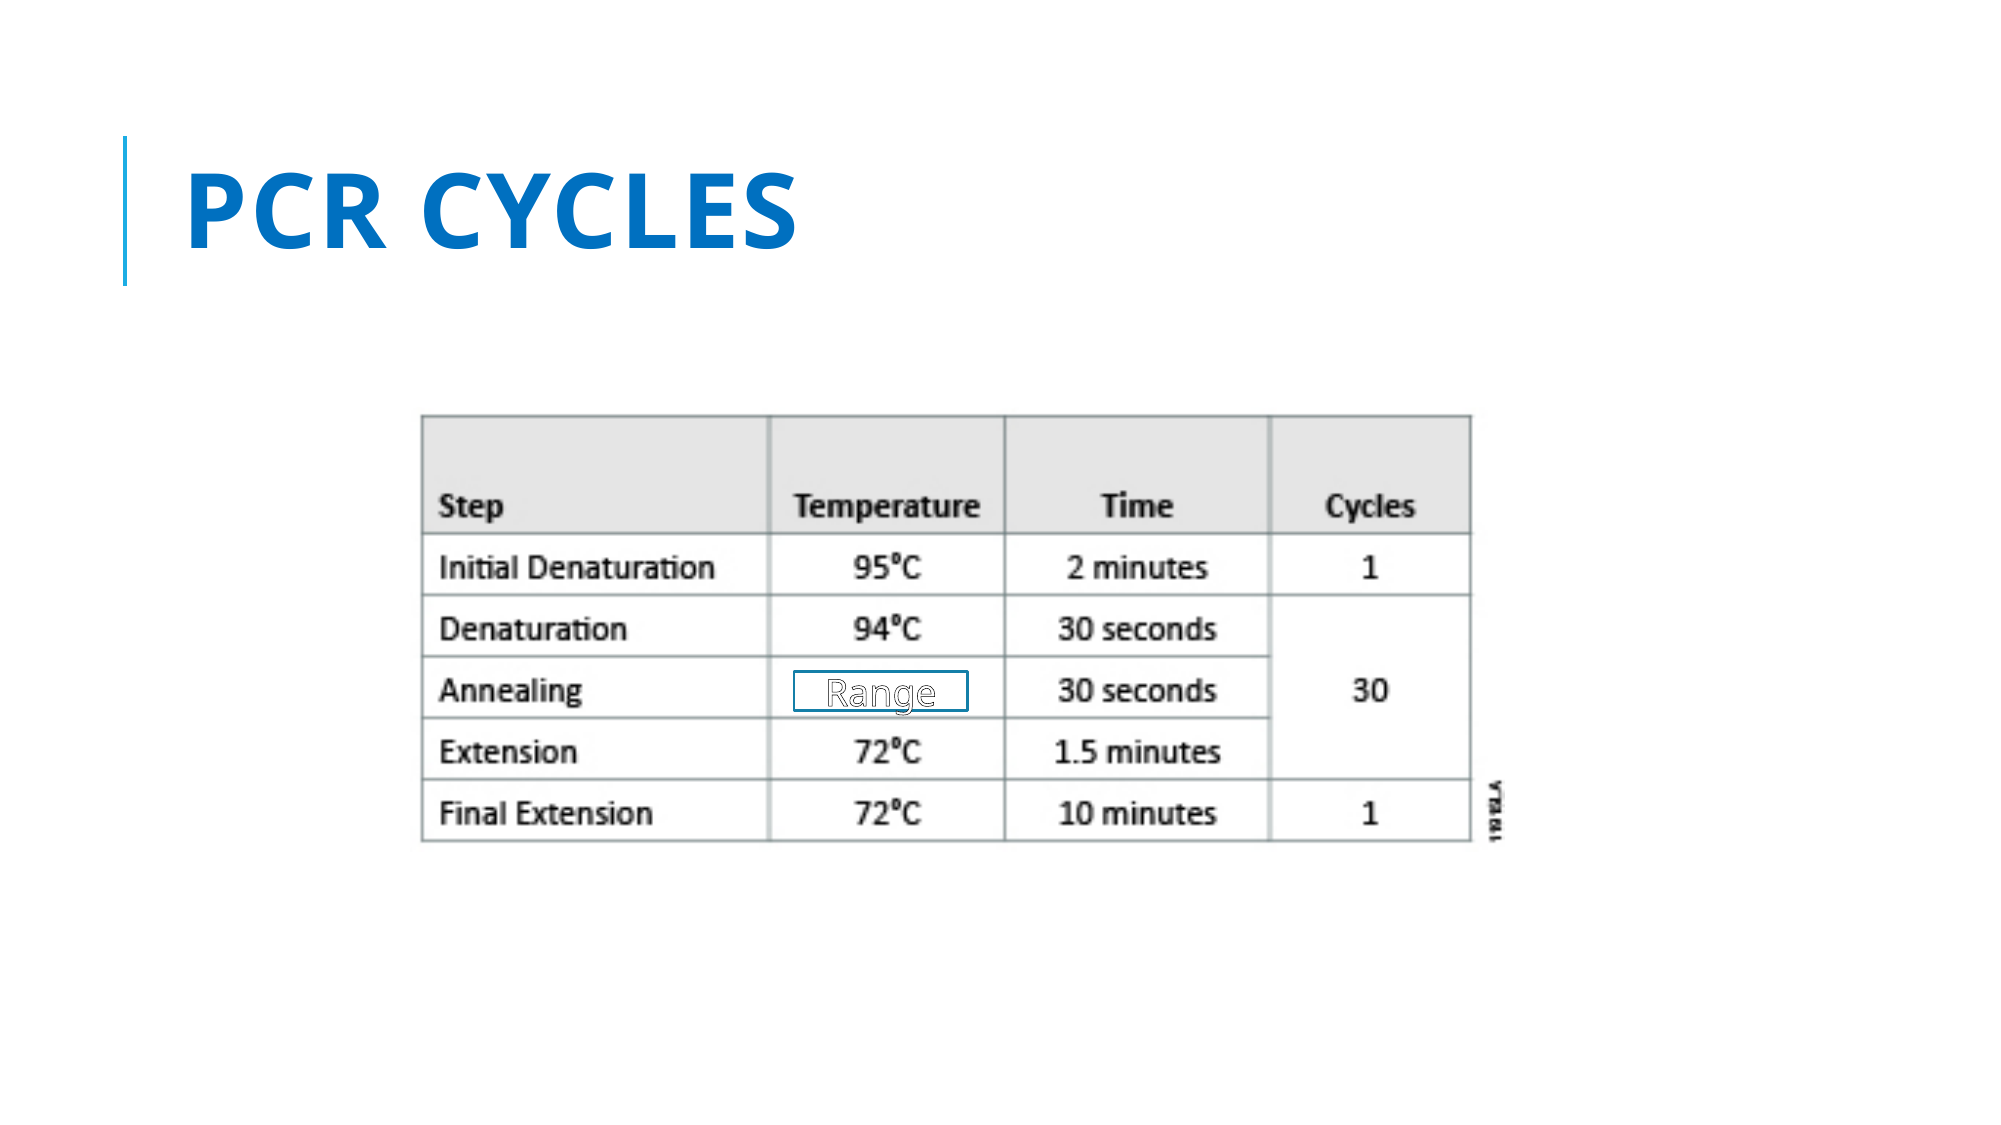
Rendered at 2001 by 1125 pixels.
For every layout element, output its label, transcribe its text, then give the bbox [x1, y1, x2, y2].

picture [409, 406, 1505, 853]
title PCR Cycles [168, 96, 1763, 342]
